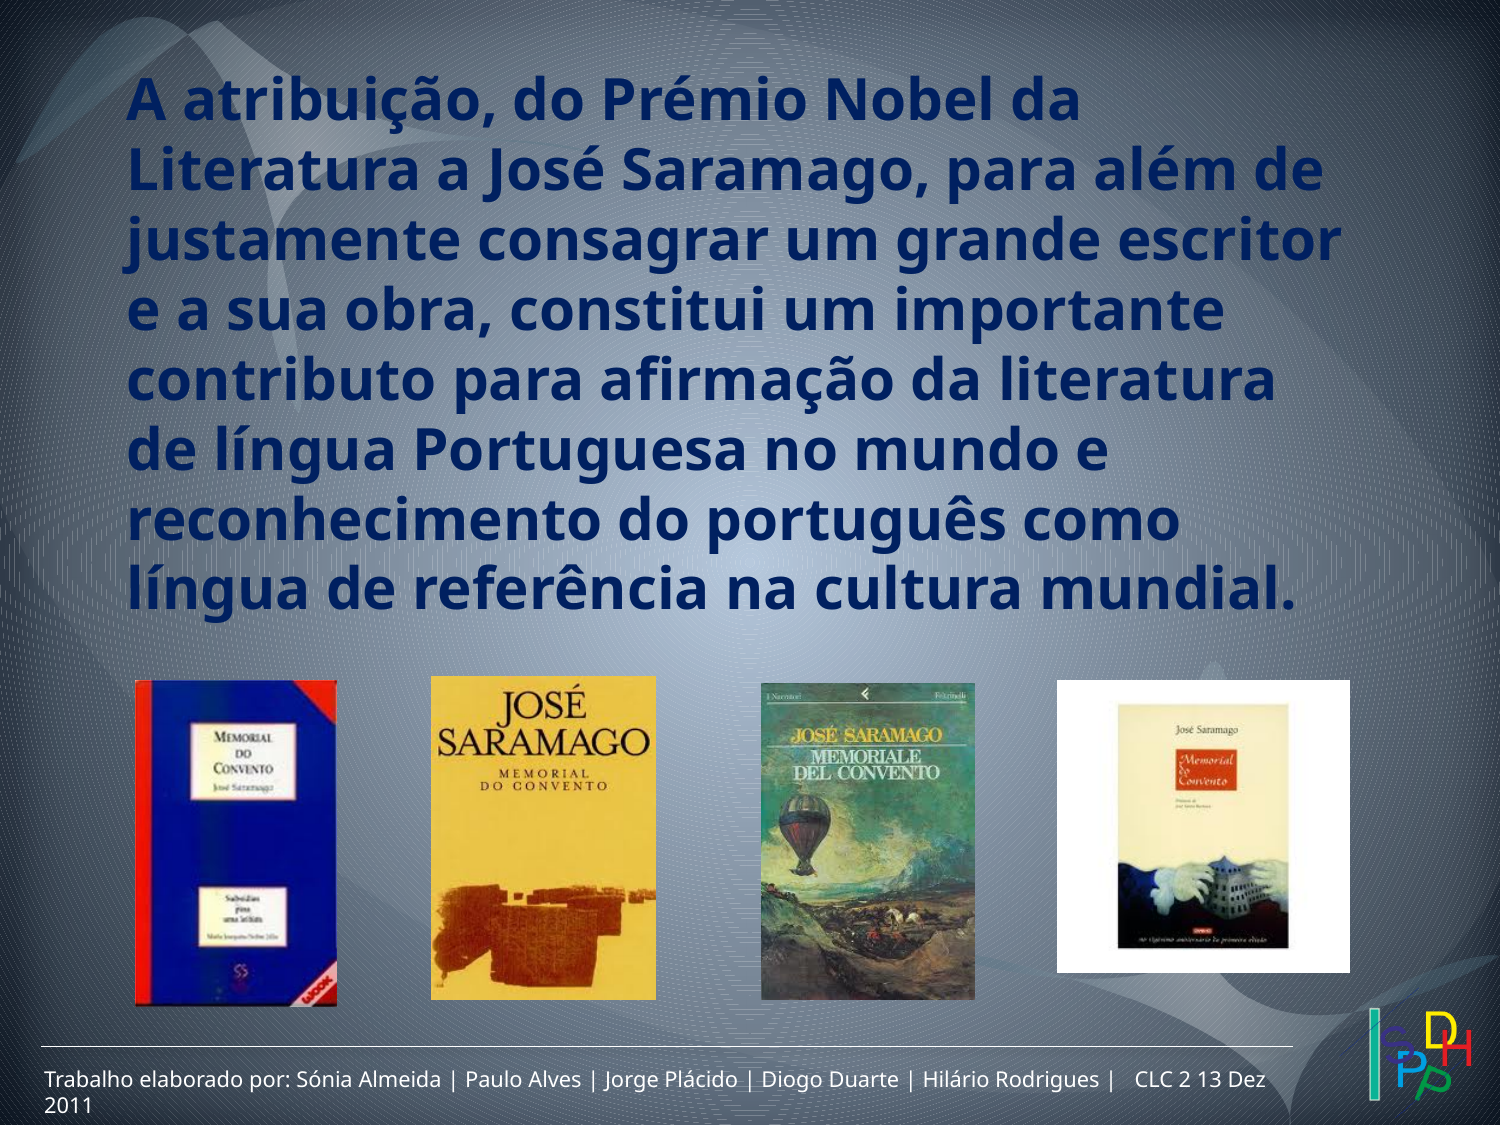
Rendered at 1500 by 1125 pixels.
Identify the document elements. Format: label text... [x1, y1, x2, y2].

text_box Trabalho elaborado por: Sónia Almeida | Paulo Alves | Jorge Plácido | Diogo Duarte | Hilário Rodrigues | CLC 2 13 Dez 2011 [29, 1058, 1294, 1125]
picture [0, 0, 1500, 1125]
text_box A atribuição, do Prémio Nobel da Literatura a José Saramago, para além de justamente consagrar um grande escritor e a sua obra, constitui um importante contributo para afirmação da literatura de língua Portuguesa no mundo e reconhecimento do português como língua de referência na cultura mundial. [112, 54, 1365, 630]
